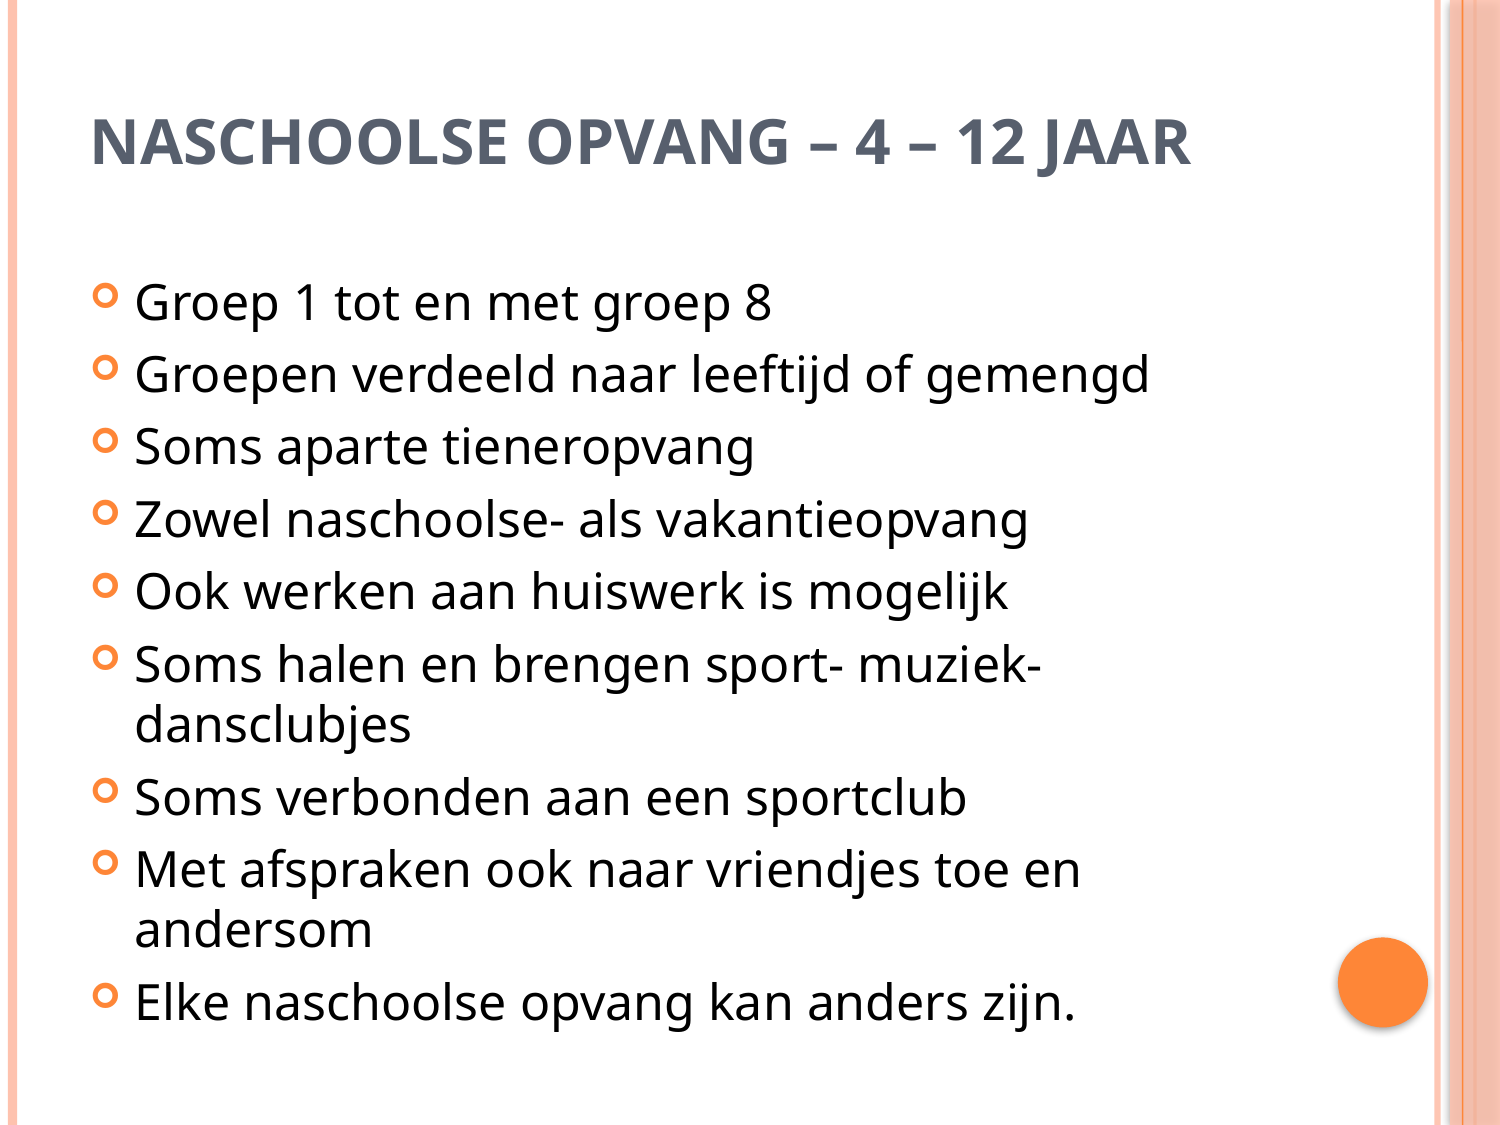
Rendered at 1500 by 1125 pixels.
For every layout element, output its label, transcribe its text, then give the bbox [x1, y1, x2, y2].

list Groep 1 tot en met groep 8 Groepen verdeeld naar leeftijd of gemengd Soms aparte tieneropvang Zowel naschoolse- als vakantieopvang Ook werken aan huiswerk is mogelijk Soms halen en brengen sport- muziek- dansclubjes Soms verbonden aan een sportclub Met afspraken ook naar vriendjes toe en andersom Elke naschoolse opvang kan anders zijn. [75, 262, 1300, 1062]
title Naschoolse opvang – 4 – 12 jaar [75, 45, 1300, 185]
